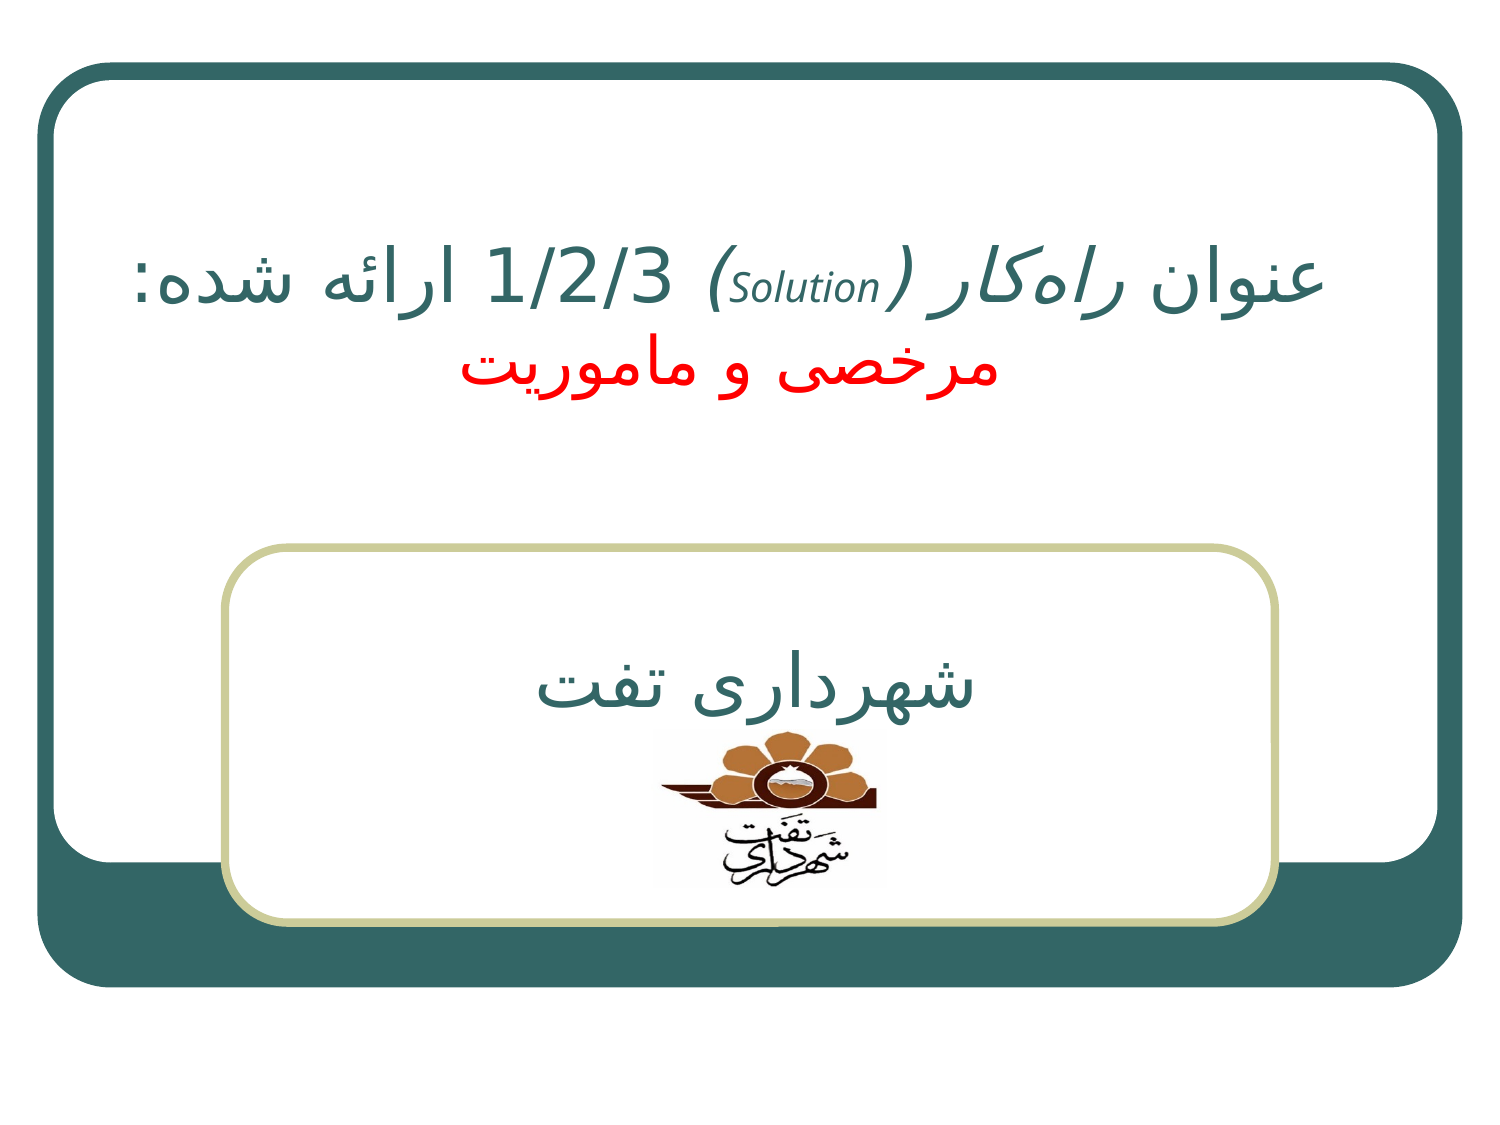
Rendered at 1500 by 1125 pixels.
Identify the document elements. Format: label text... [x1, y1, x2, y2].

subtitle شهرداری تفت . [137, 562, 1400, 900]
title عنوان راه‌كار (Solution) 1/2/3 ارائه شده: مرخصی و ماموریت [112, 176, 1348, 450]
picture [650, 729, 887, 888]
